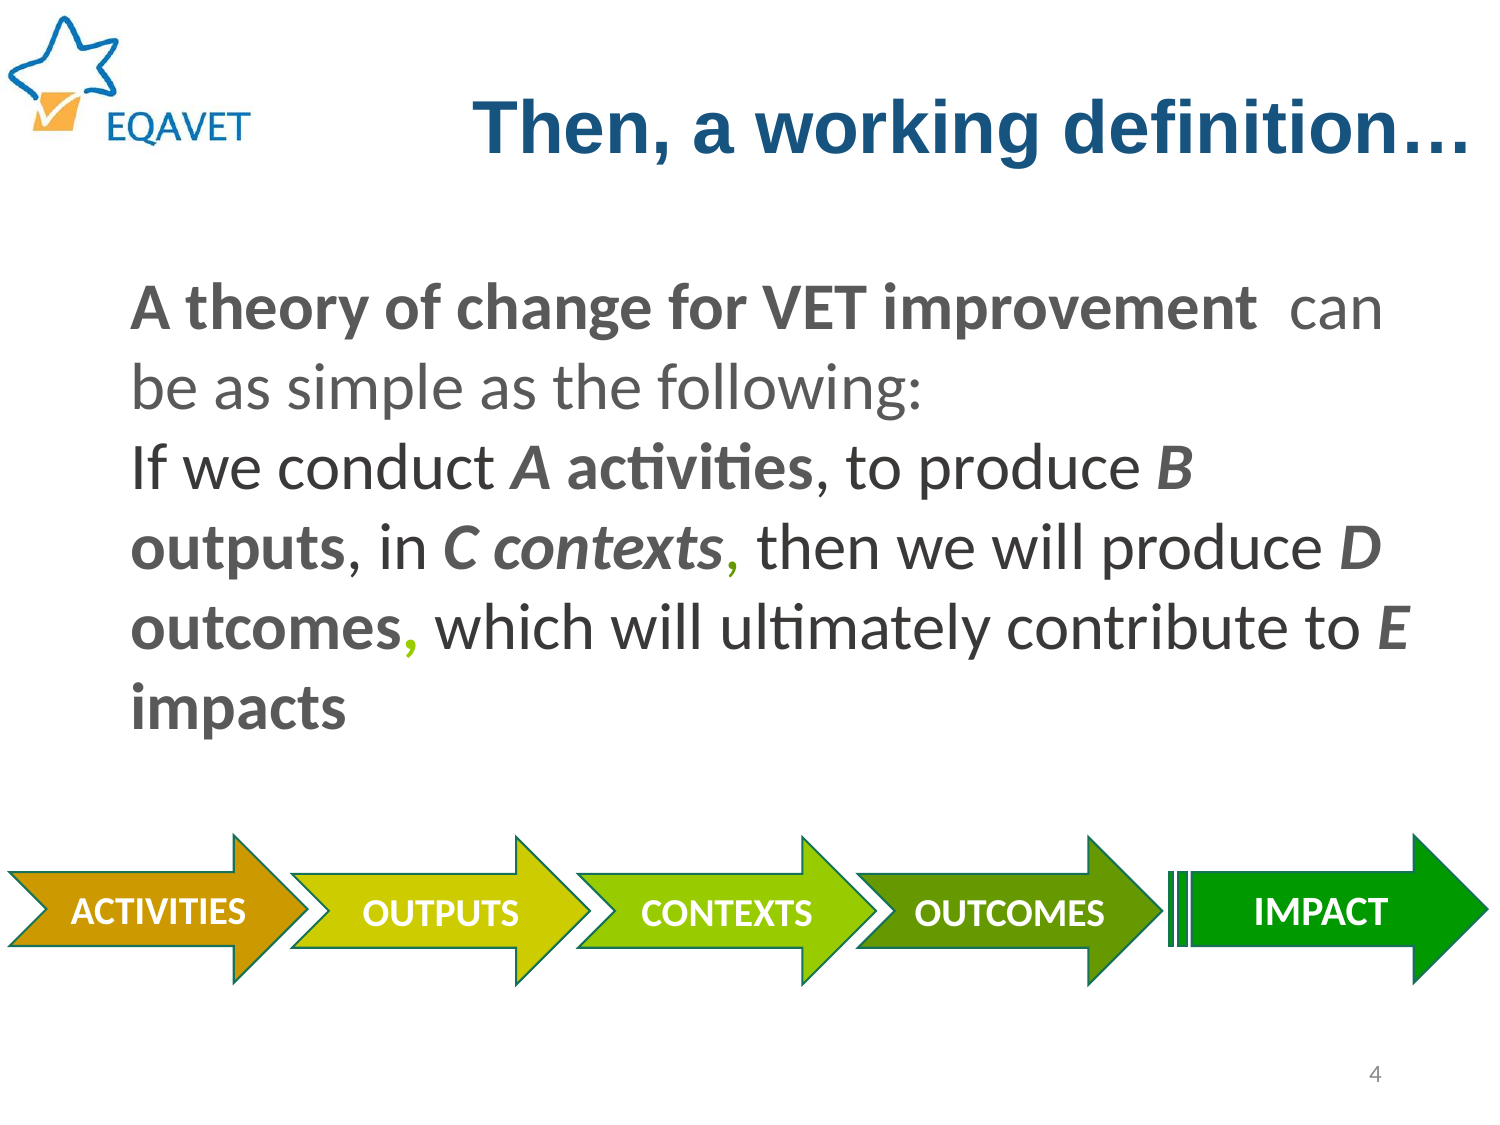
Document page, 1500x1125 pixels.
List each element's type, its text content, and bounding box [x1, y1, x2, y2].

text_box IMPACT [1168, 871, 1174, 947]
text_box CONTEXTS [575, 834, 878, 988]
slide_number 4 [1059, 1042, 1397, 1103]
title Then, a working definition… [196, 20, 1491, 238]
text_box OUTPUTS [289, 834, 592, 988]
text_box A theory of change for VET improvement can be as simple as the following: If we conduct A activities, to produce B outputs, in C contexts, then we will produce D outcomes, which will ultimately contribute to E impacts [115, 255, 1454, 750]
picture [0, 8, 274, 156]
text_box OUTCOMES [855, 834, 1164, 988]
text_box IMPACT [1190, 832, 1490, 986]
text_box ACTIVITIES [7, 832, 310, 986]
text_box IMPACT [1177, 871, 1188, 947]
